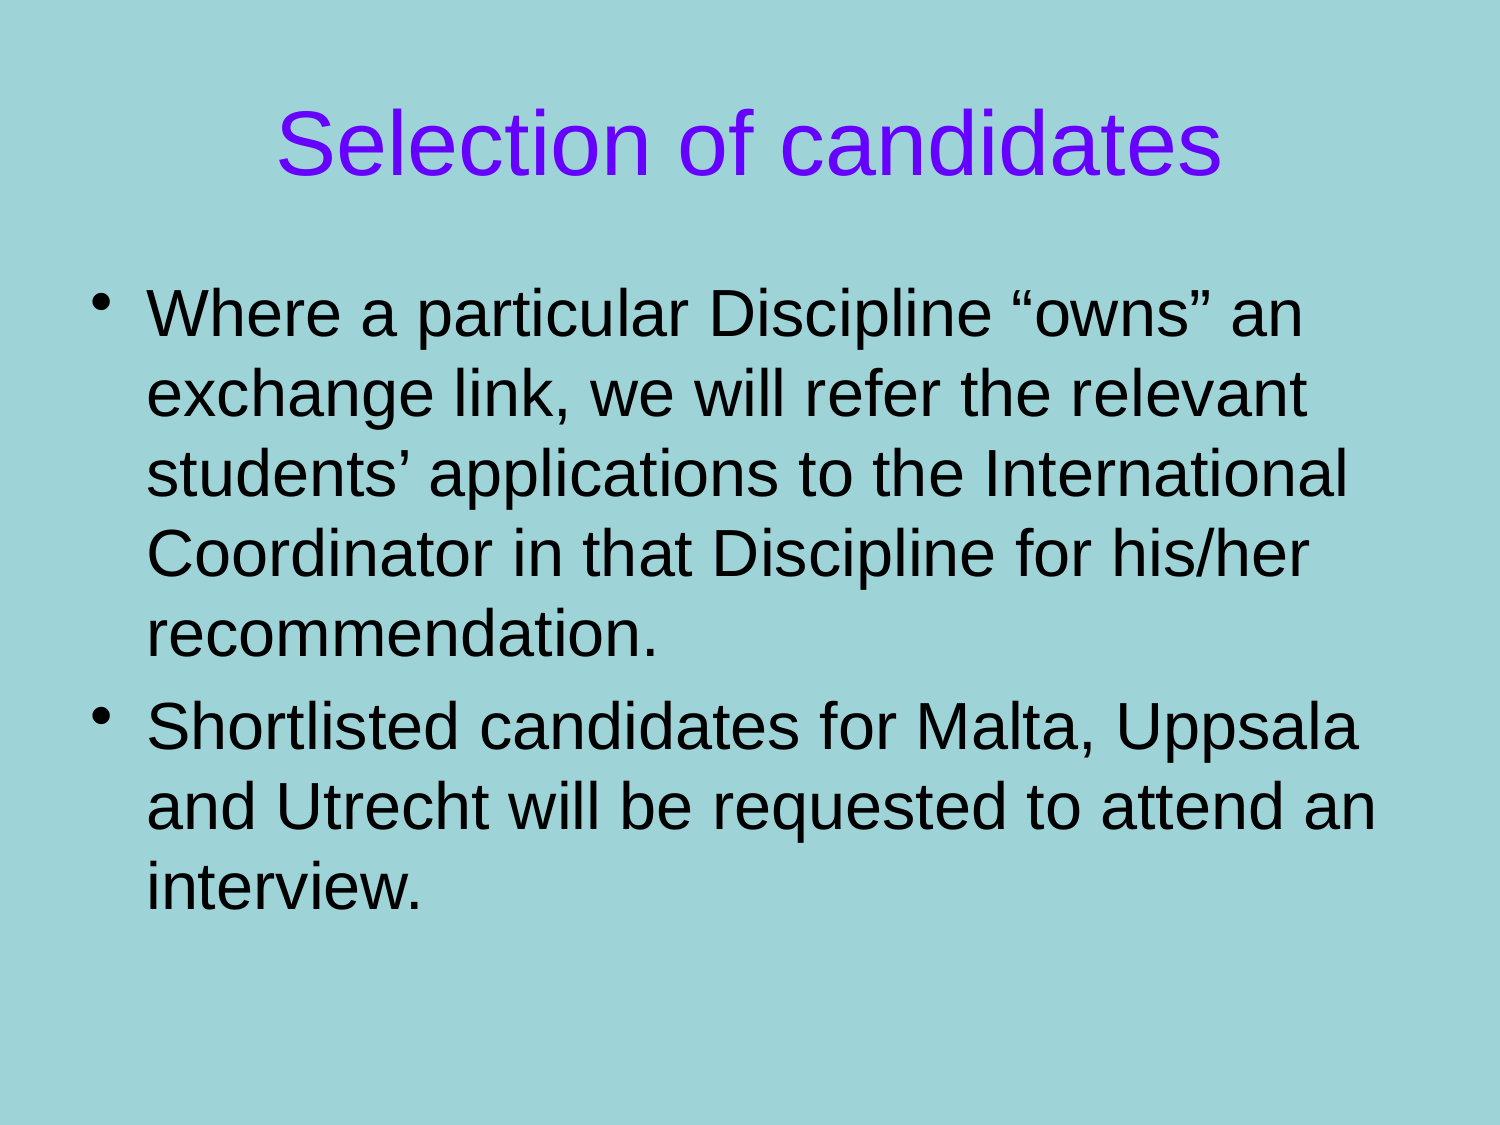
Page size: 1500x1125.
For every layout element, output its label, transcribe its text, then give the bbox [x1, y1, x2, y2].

title Selection of candidates [74, 44, 1426, 233]
list Where a particular Discipline “owns” an exchange link, we will refer the relevant students’ applications to the International Coordinator in that Discipline for his/her recommendation. Shortlisted candidates for Malta, Uppsala and Utrecht will be requested to attend an interview. [74, 262, 1426, 1006]
